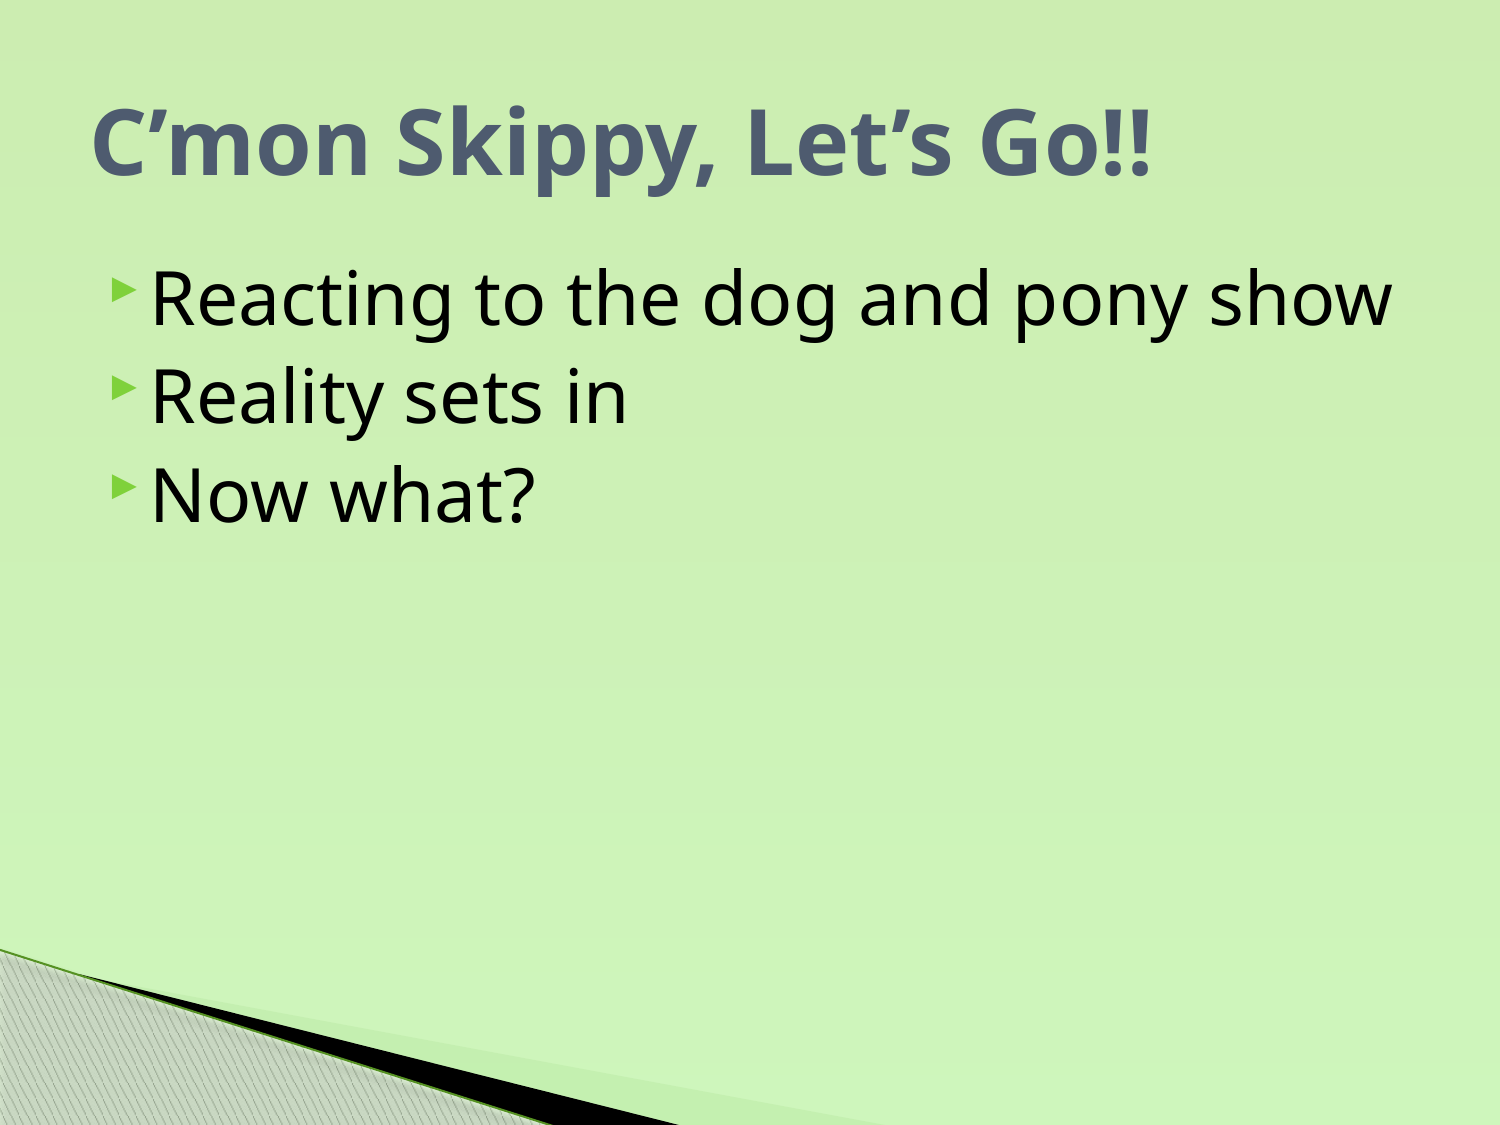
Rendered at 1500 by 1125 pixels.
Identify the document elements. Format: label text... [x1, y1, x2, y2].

list Reacting to the dog and pony show Reality sets in Now what? [75, 243, 1425, 986]
title C’mon Skippy, Let’s Go!! [75, 45, 1425, 233]
